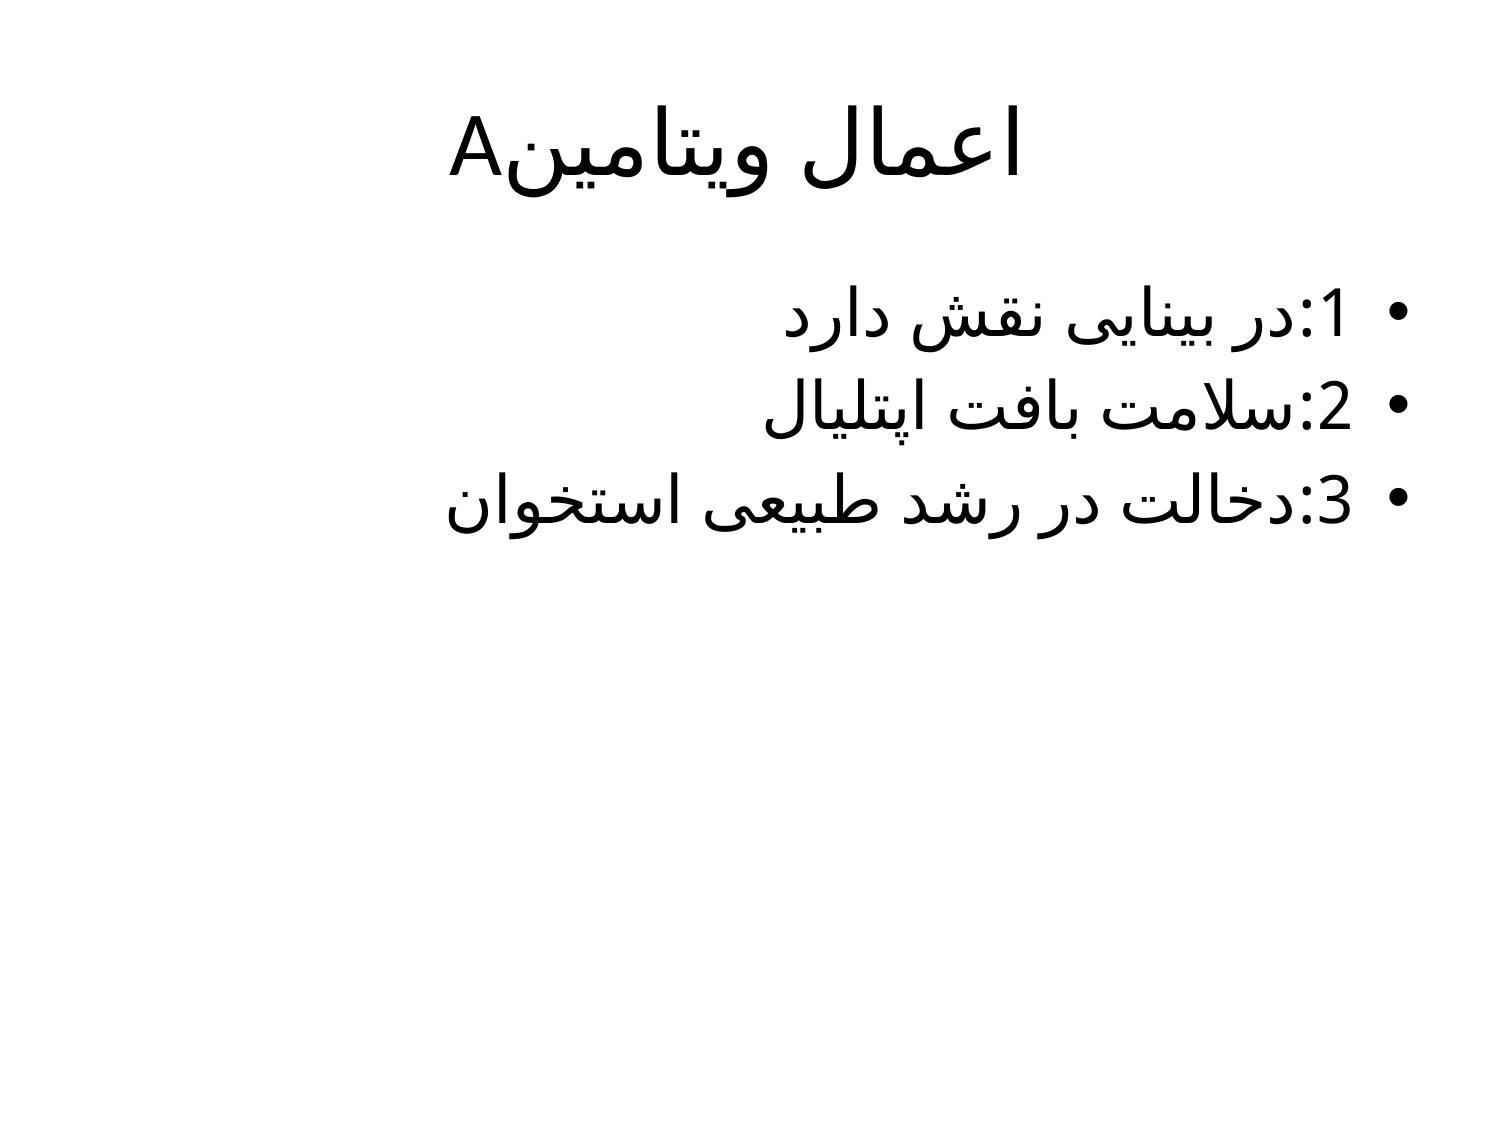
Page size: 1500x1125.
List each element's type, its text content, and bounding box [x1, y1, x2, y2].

title Aاعمال ویتامین [75, 45, 1425, 233]
list 1:در بینایی نقش دارد 2:سلامت بافت اپتلیال 3:دخالت در رشد طبیعی استخوان [75, 262, 1425, 1005]
